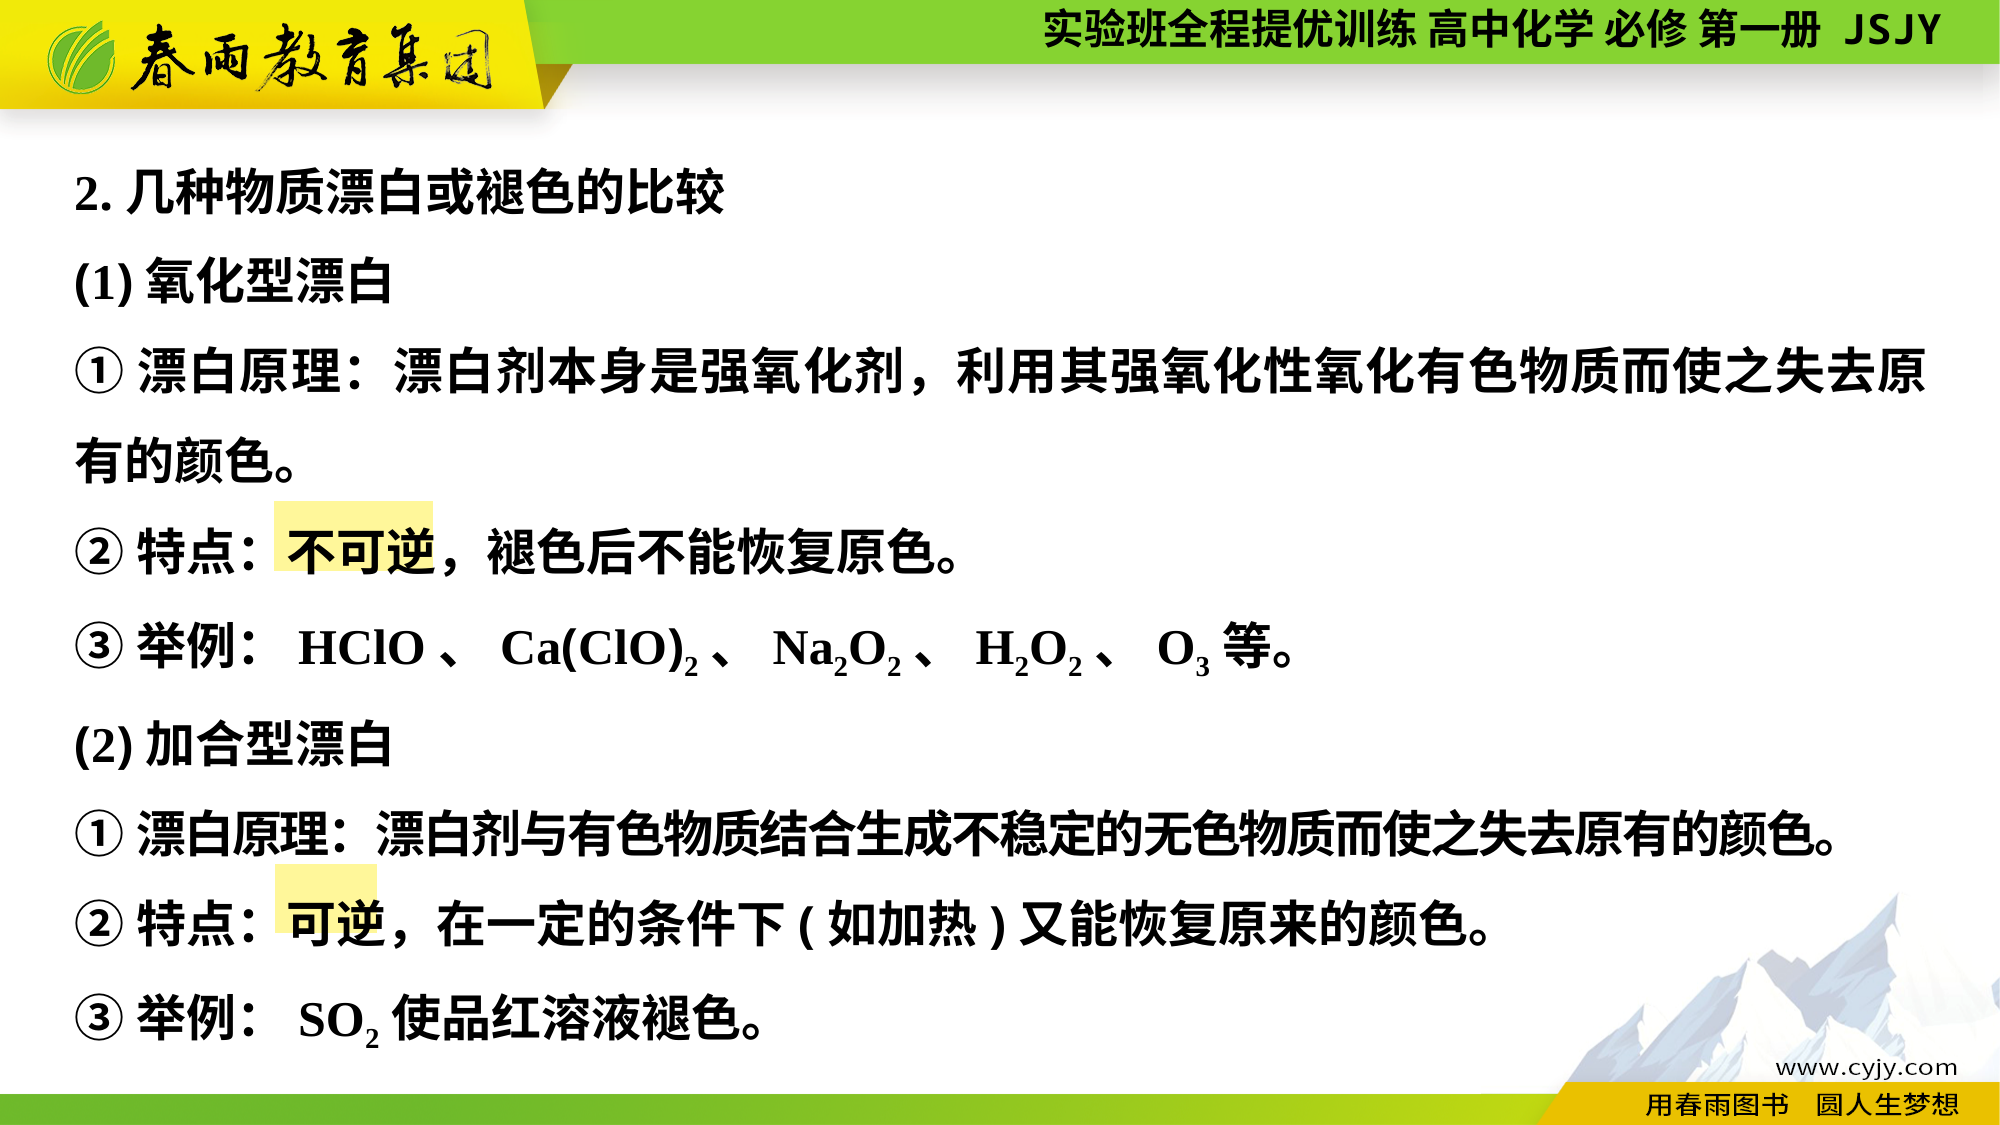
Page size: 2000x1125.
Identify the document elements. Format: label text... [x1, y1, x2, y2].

list 2.几种物质漂白或褪色的比较 (1)氧化型漂白 ①漂白原理：漂白剂本身是强氧化剂，利用其强氧化性氧化有色物质而使之失去原有的颜色。 ②特点：不可逆，褪色后不能恢复原色。 ③举例：HClO、Ca(ClO)2、Na2O2、H2O2、O3等。 (2)加合型漂白 ①漂白原理：漂白剂与有色物质结合生成不稳定的无色物质而使之失去原有的颜色。 ②特点：可逆，在一定的条件下(如加热)又能恢复原来的颜色。 ③举例：SO2使品红溶液褪色。 [59, 122, 1944, 1035]
picture [0, 0, 2000, 1125]
